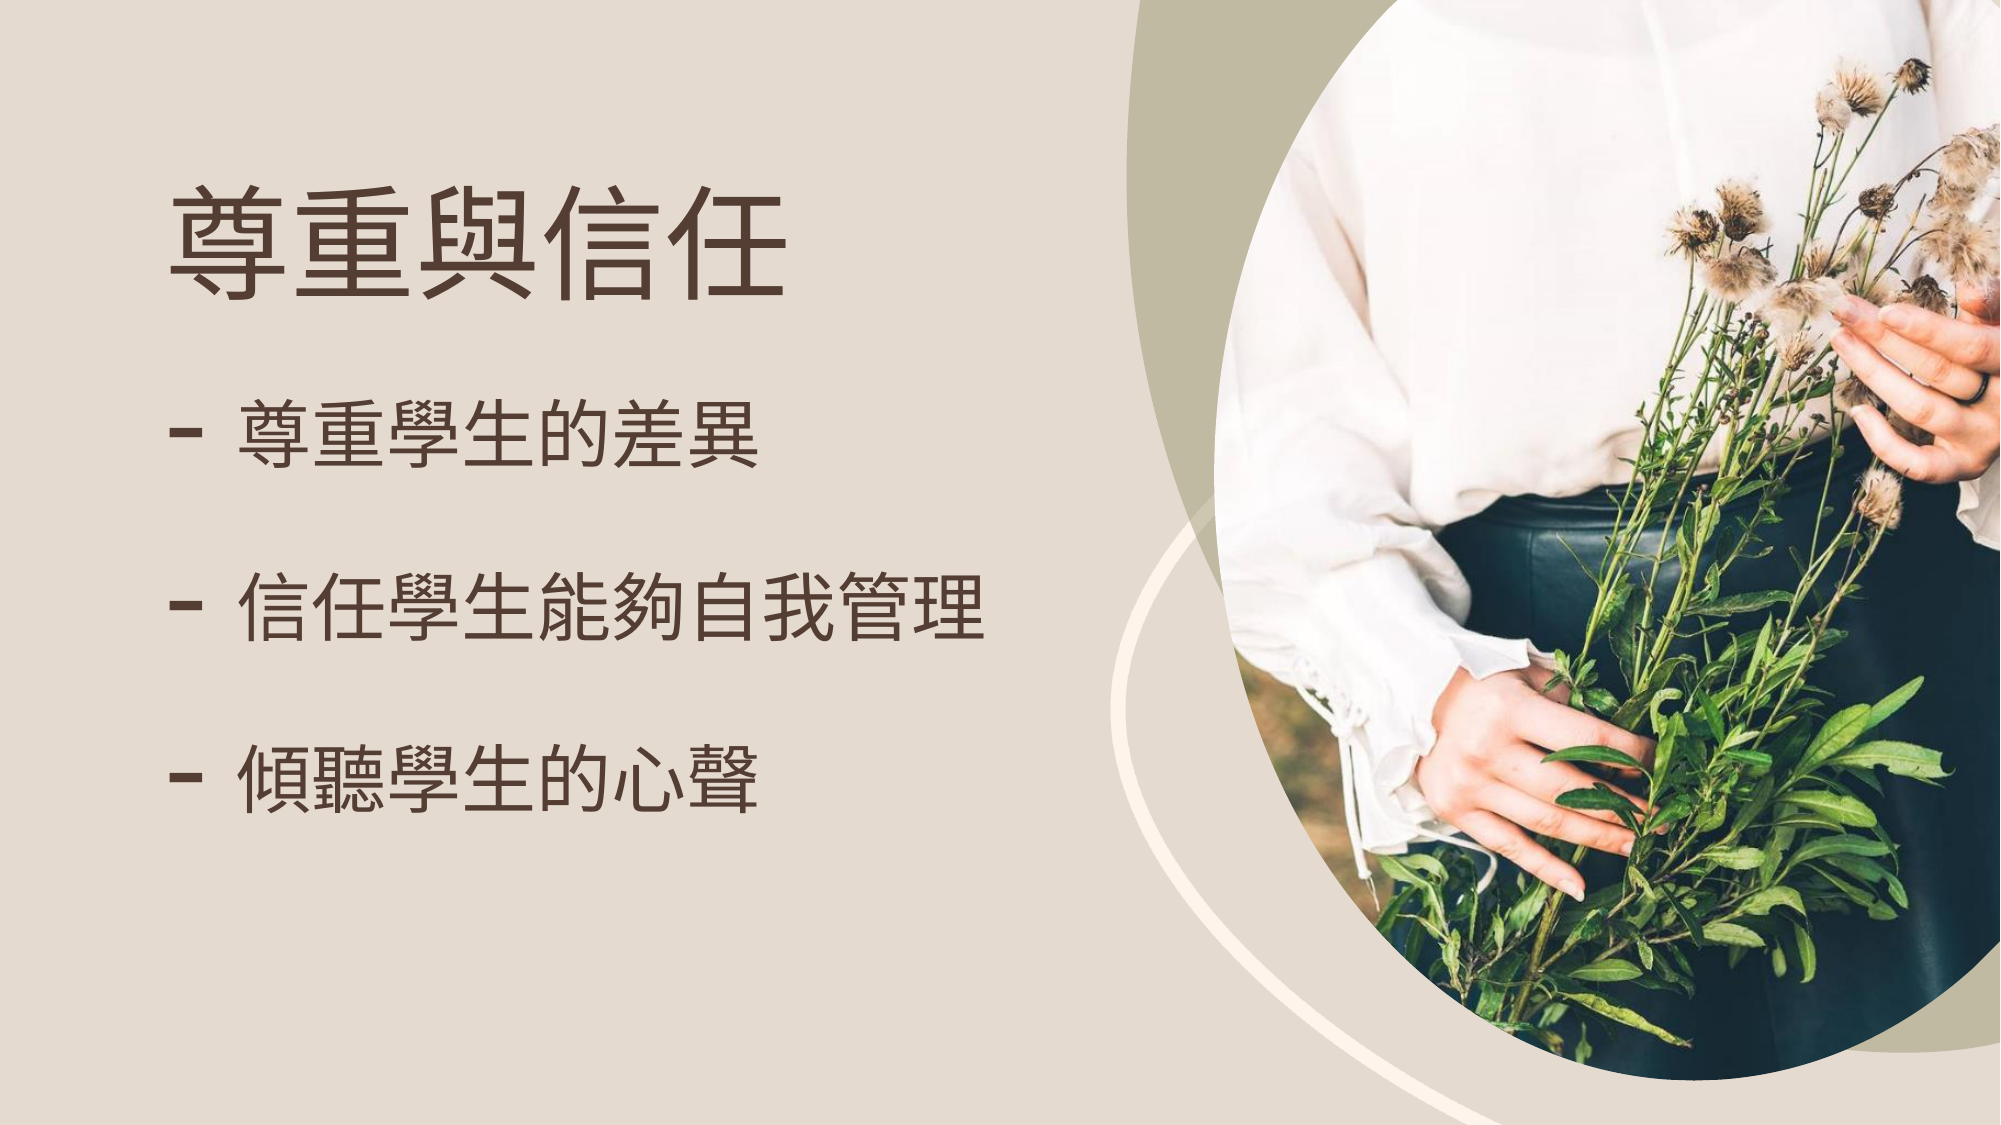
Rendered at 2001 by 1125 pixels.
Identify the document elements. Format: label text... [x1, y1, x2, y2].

picture [1110, 0, 2000, 1125]
title 尊重與信任 -尊重學生的差異 -信任學生能夠自我管理 -傾聽學生的心聲 [150, 149, 1076, 975]
